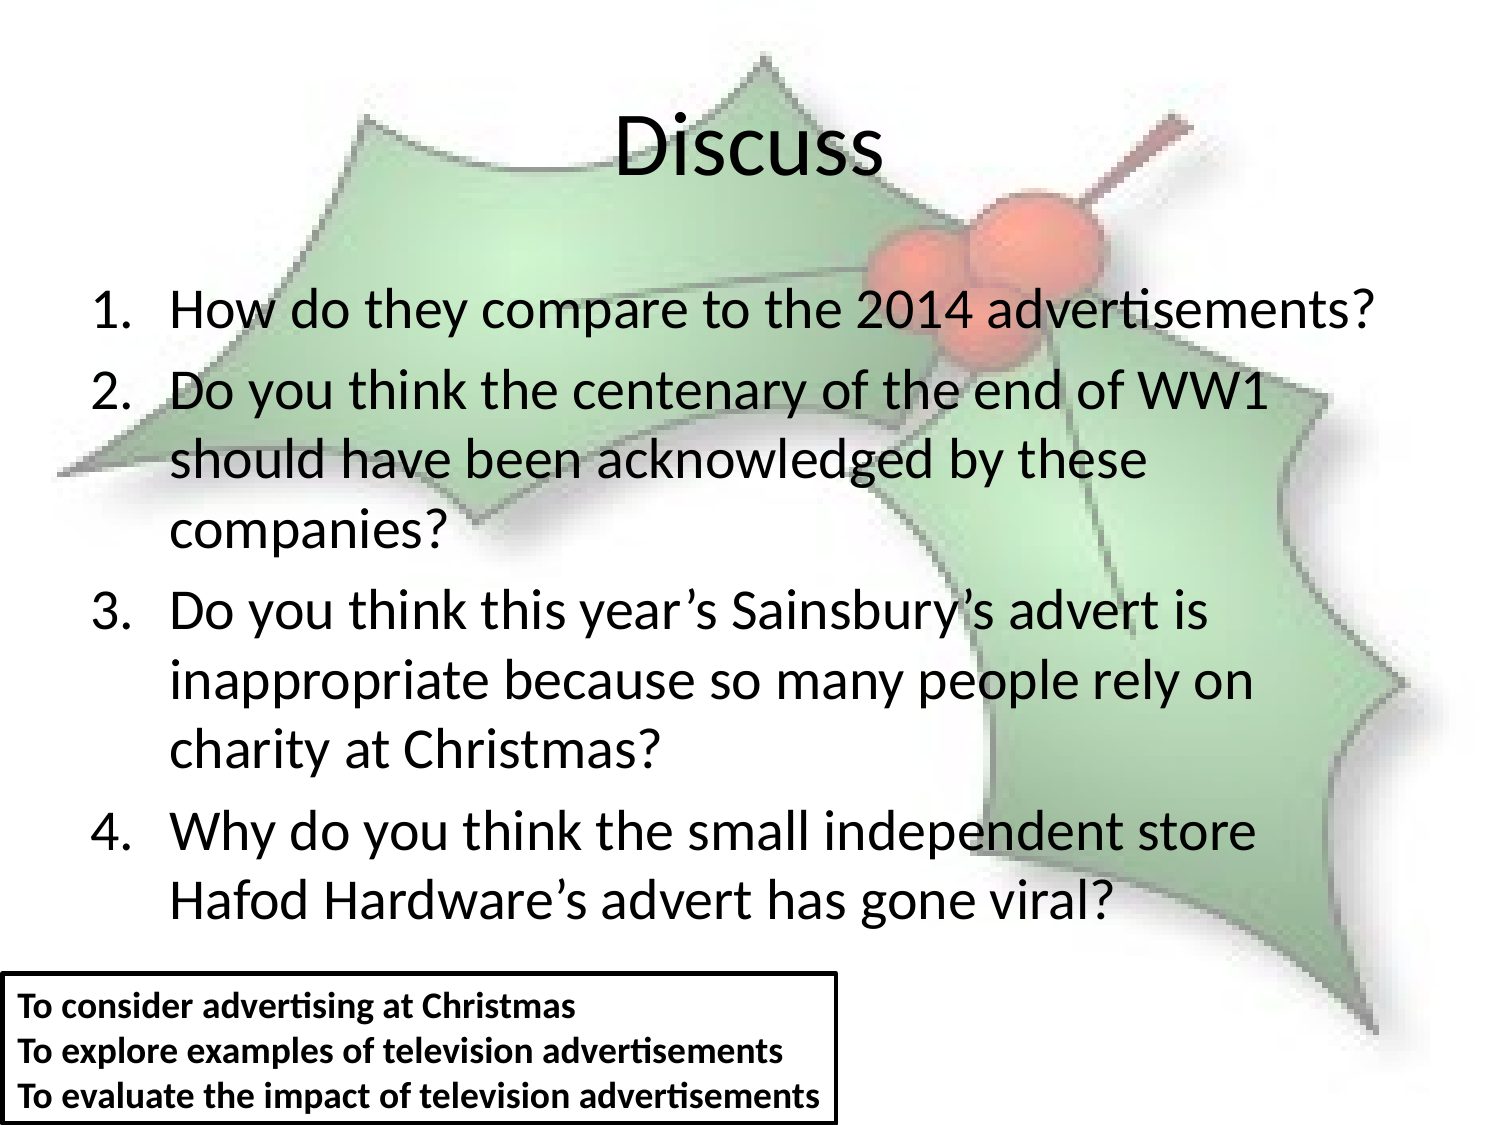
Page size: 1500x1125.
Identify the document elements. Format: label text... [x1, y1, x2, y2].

text_box To consider advertising at Christmas To explore examples of television advertisements To evaluate the impact of television advertisements [2, 973, 836, 1124]
list How do they compare to the 2014 advertisements? Do you think the centenary of the end of WW1 should have been acknowledged by these companies? Do you think this year’s Sainsbury’s advert is inappropriate because so many people rely on charity at Christmas? Why do you think the small independent store Hafod Hardware’s advert has gone viral? [75, 262, 1425, 988]
title Discuss [75, 45, 1425, 233]
